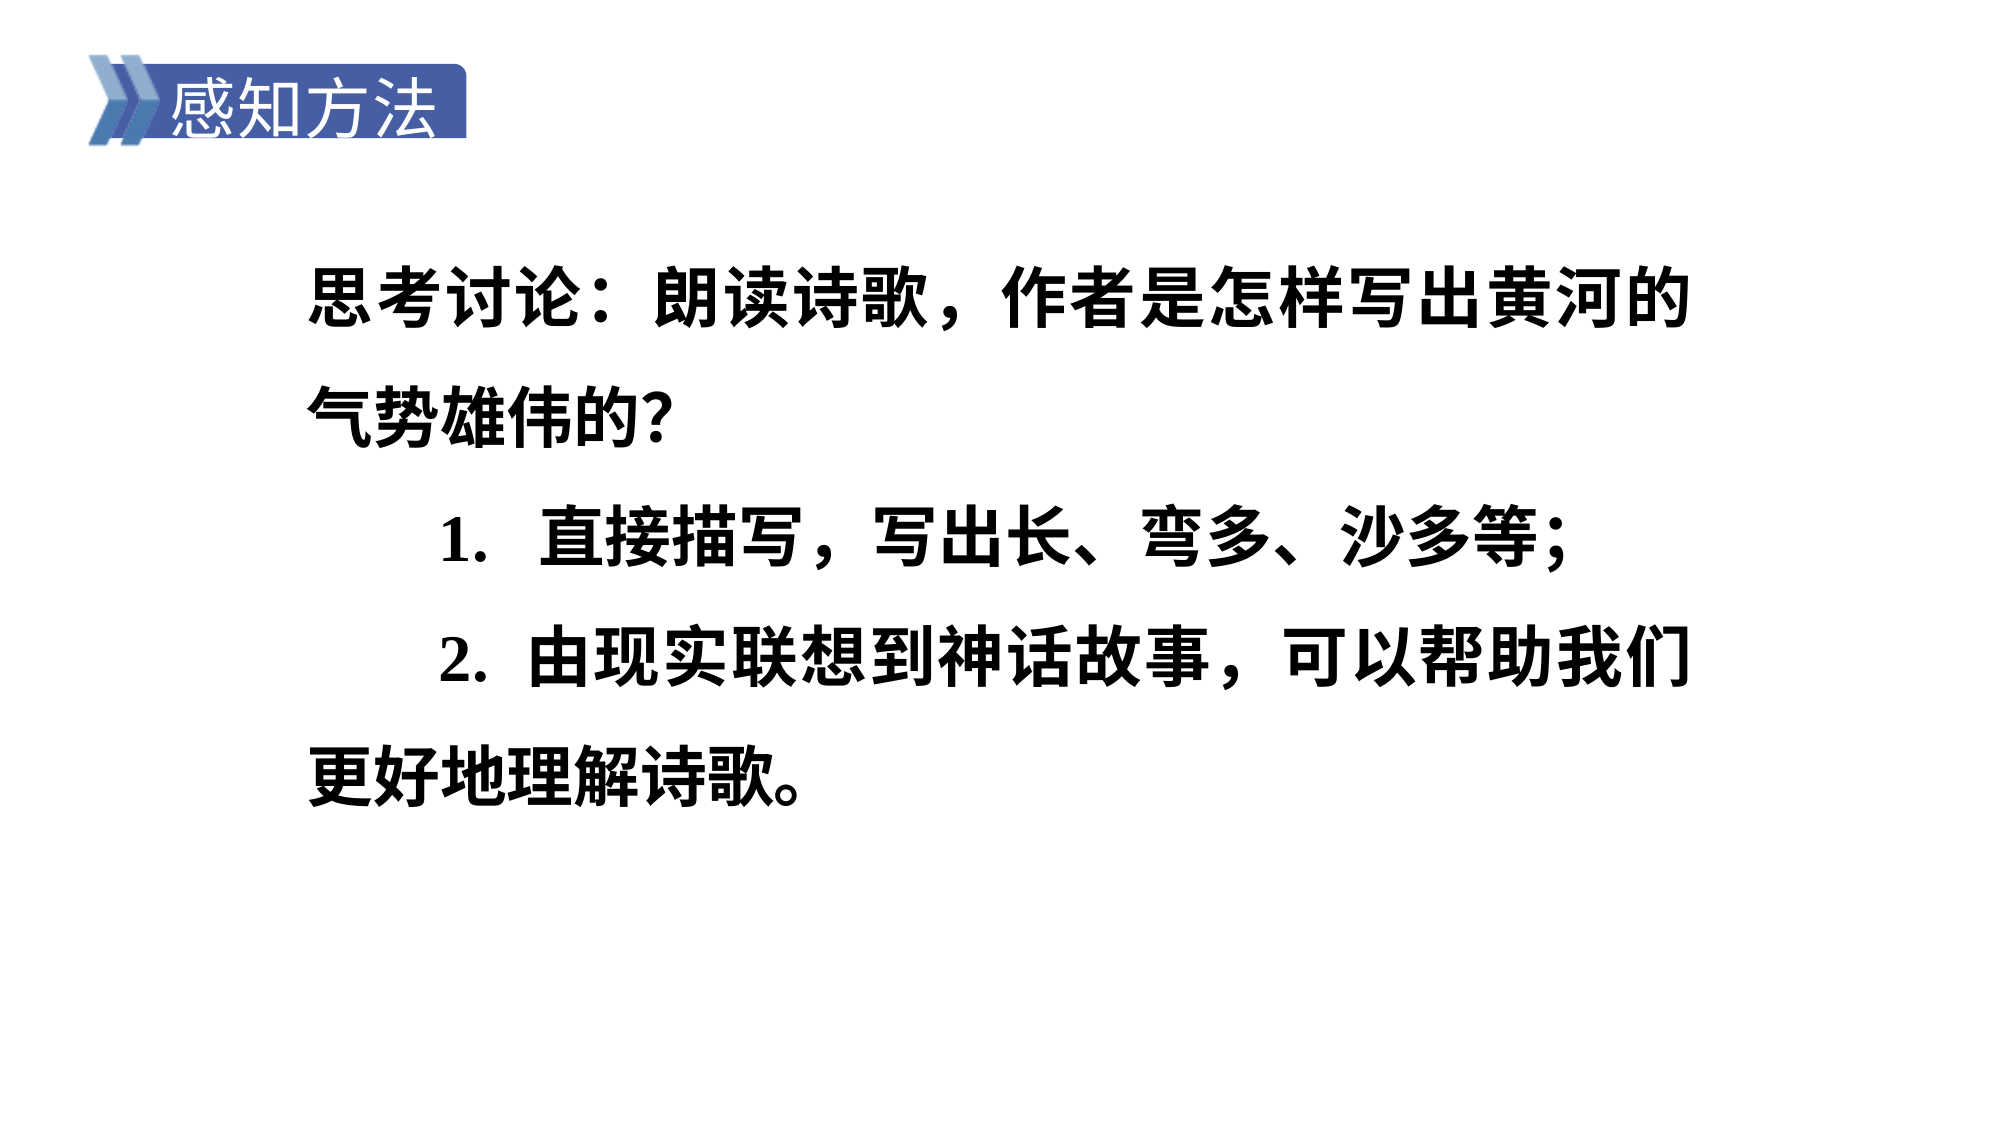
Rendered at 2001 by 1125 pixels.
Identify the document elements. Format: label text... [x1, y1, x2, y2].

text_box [87, 43, 467, 156]
text_box 思考讨论：朗读诗歌，作者是怎样写出黄河的气势雄伟的？ 1. 直接描写，写出长、弯多、沙多等； 2. 由现实联想到神话故事，可以帮助我们更好地理解诗歌。 [291, 208, 1707, 823]
